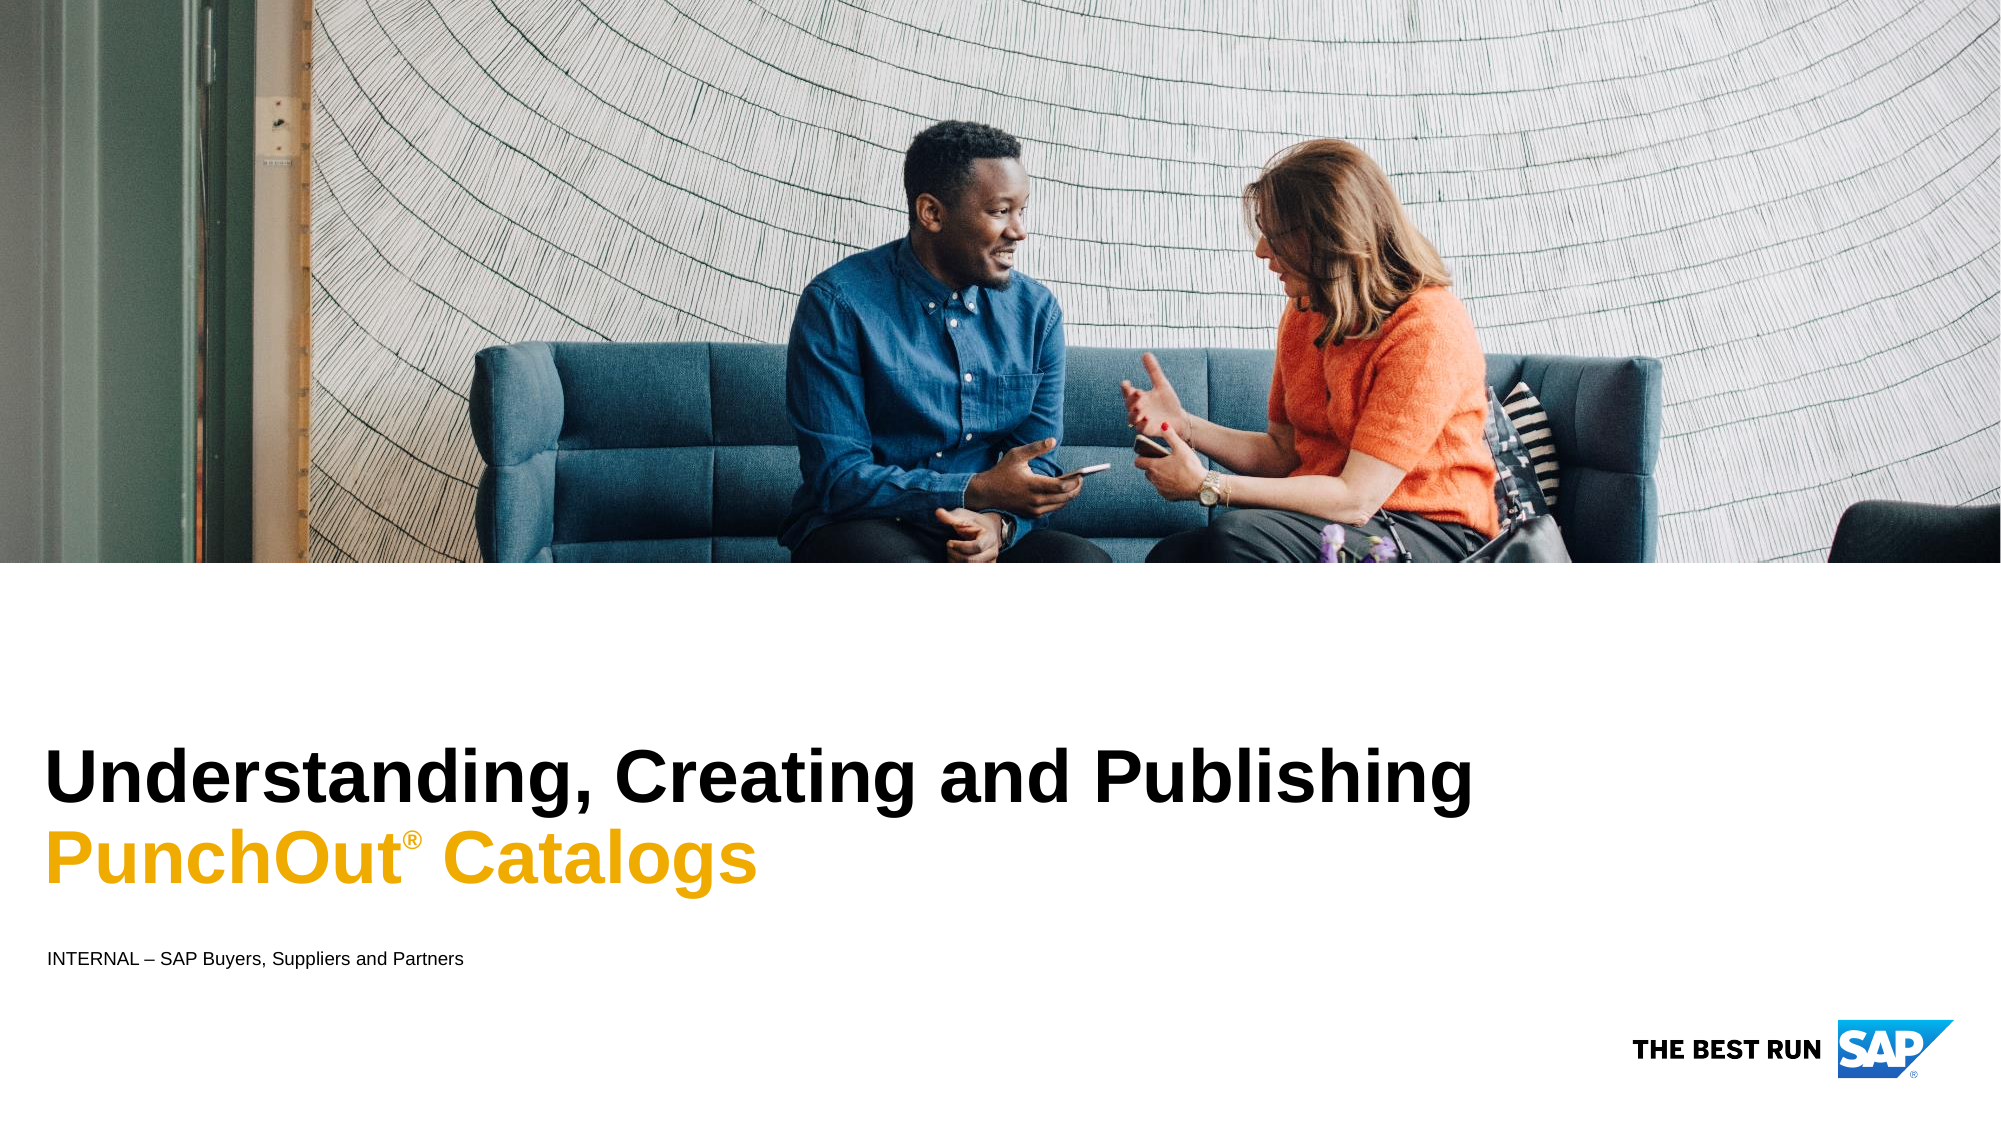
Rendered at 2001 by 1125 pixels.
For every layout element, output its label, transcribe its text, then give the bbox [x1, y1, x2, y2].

title Understanding, Creating and Publishing PunchOut® Catalogs [44, 737, 1833, 902]
picture [0, 0, 2001, 563]
picture [1632, 1019, 1955, 1079]
